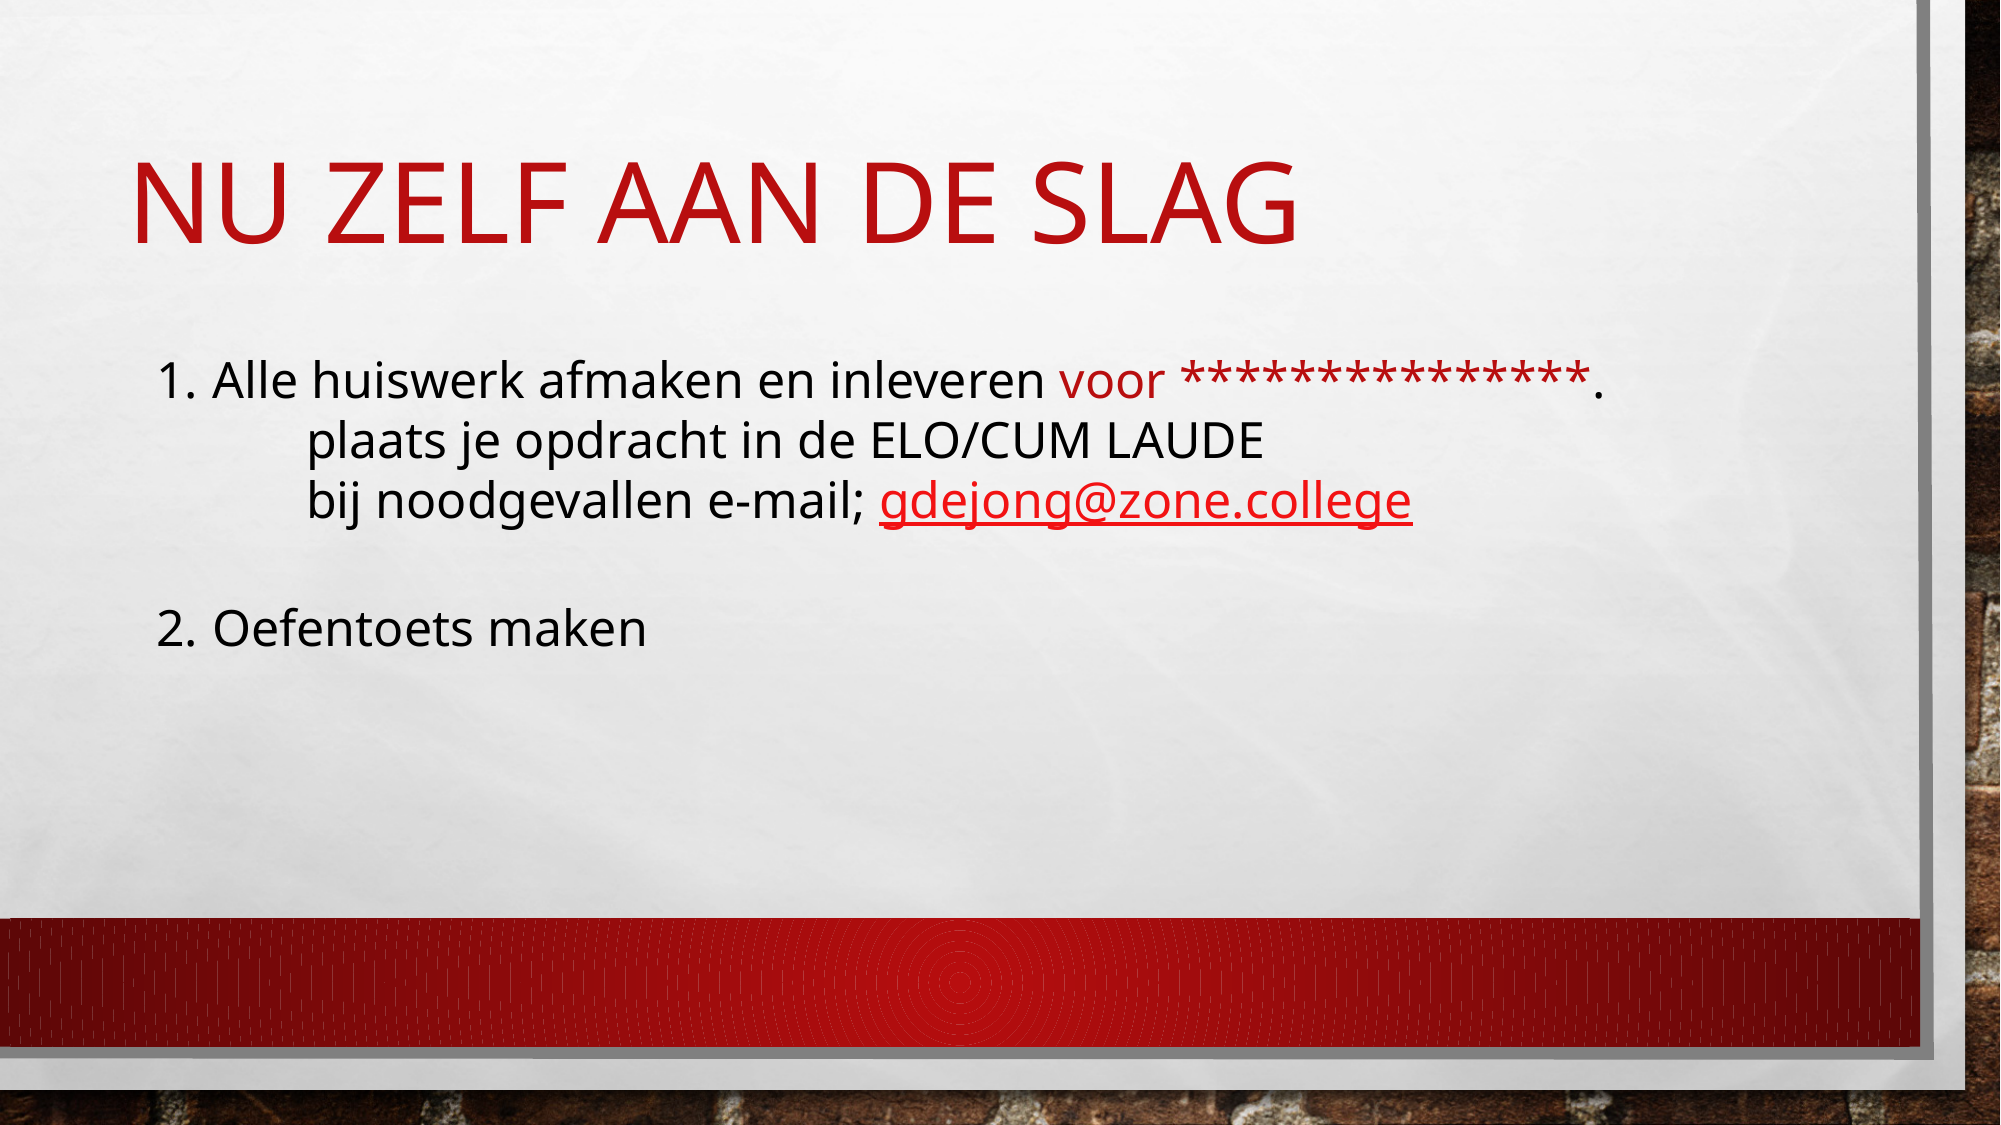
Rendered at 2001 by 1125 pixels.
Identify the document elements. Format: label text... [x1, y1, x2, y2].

title Nu zelf aan de slag [112, 112, 1818, 302]
text_box Alle huiswerk afmaken en inleveren voor ***************. plaats je opdracht in de ELO/CUM LAUDE bij noodgevallen e-mail; gdejong@zone.college Oefentoets maken [141, 340, 1663, 664]
picture [0, 0, 2000, 1125]
